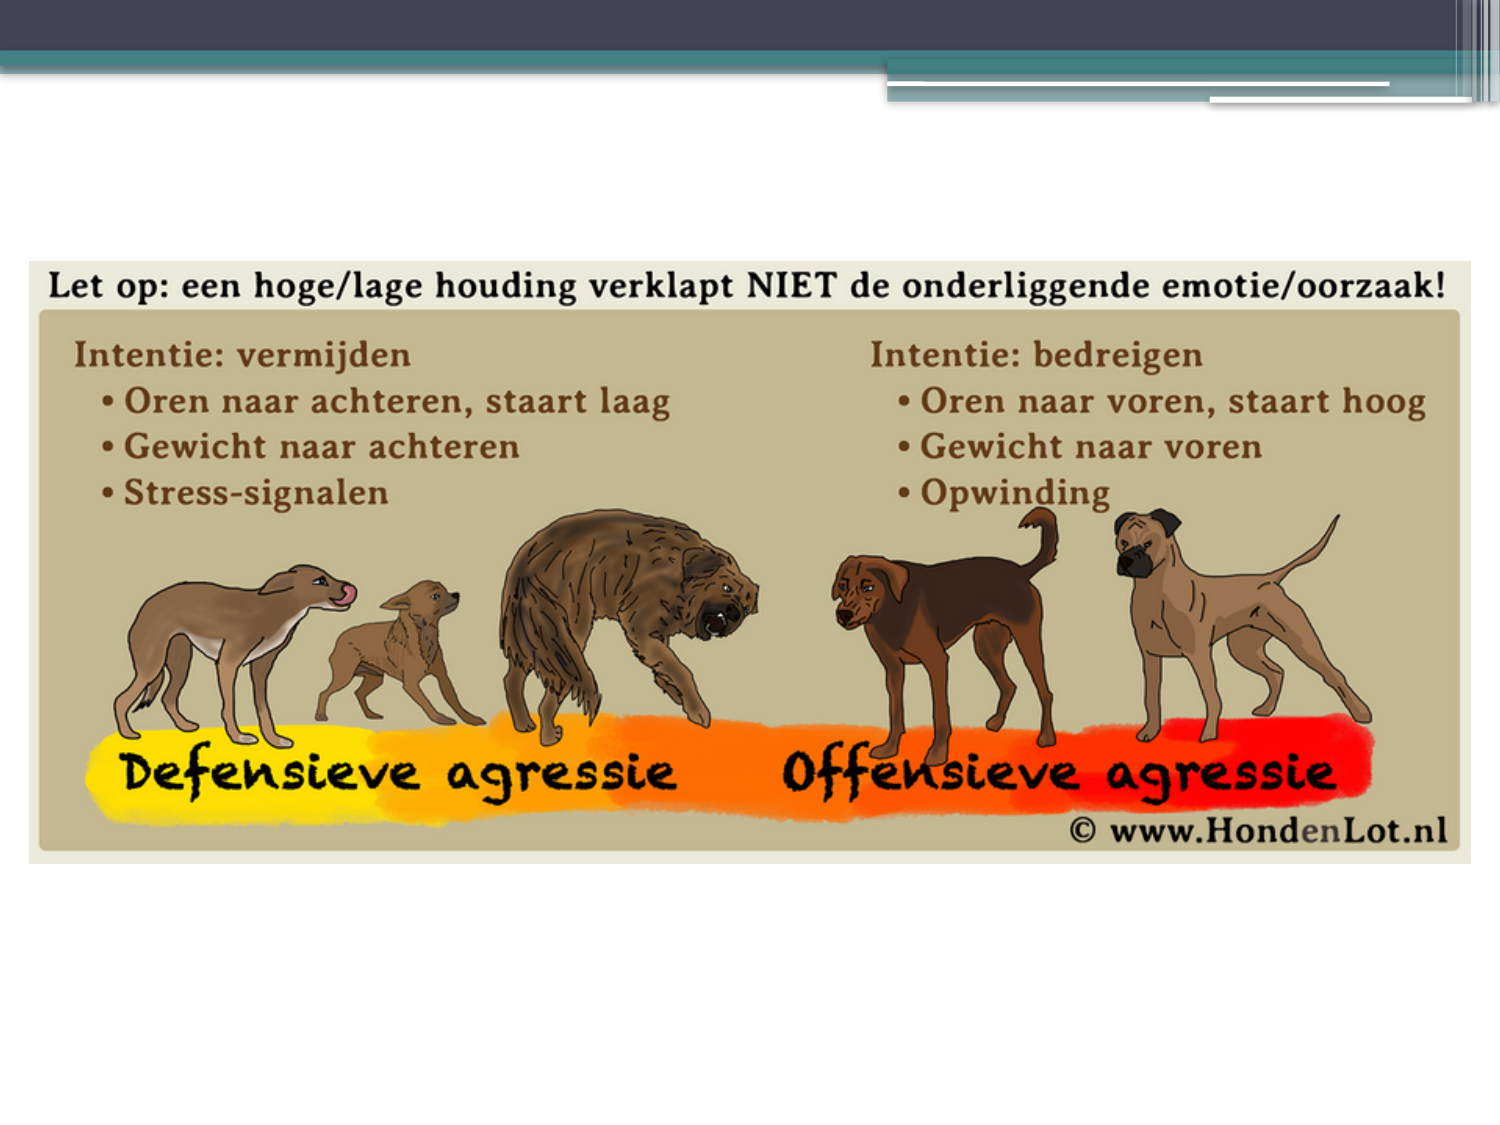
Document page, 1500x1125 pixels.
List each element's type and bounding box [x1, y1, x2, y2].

picture [29, 261, 1471, 864]
